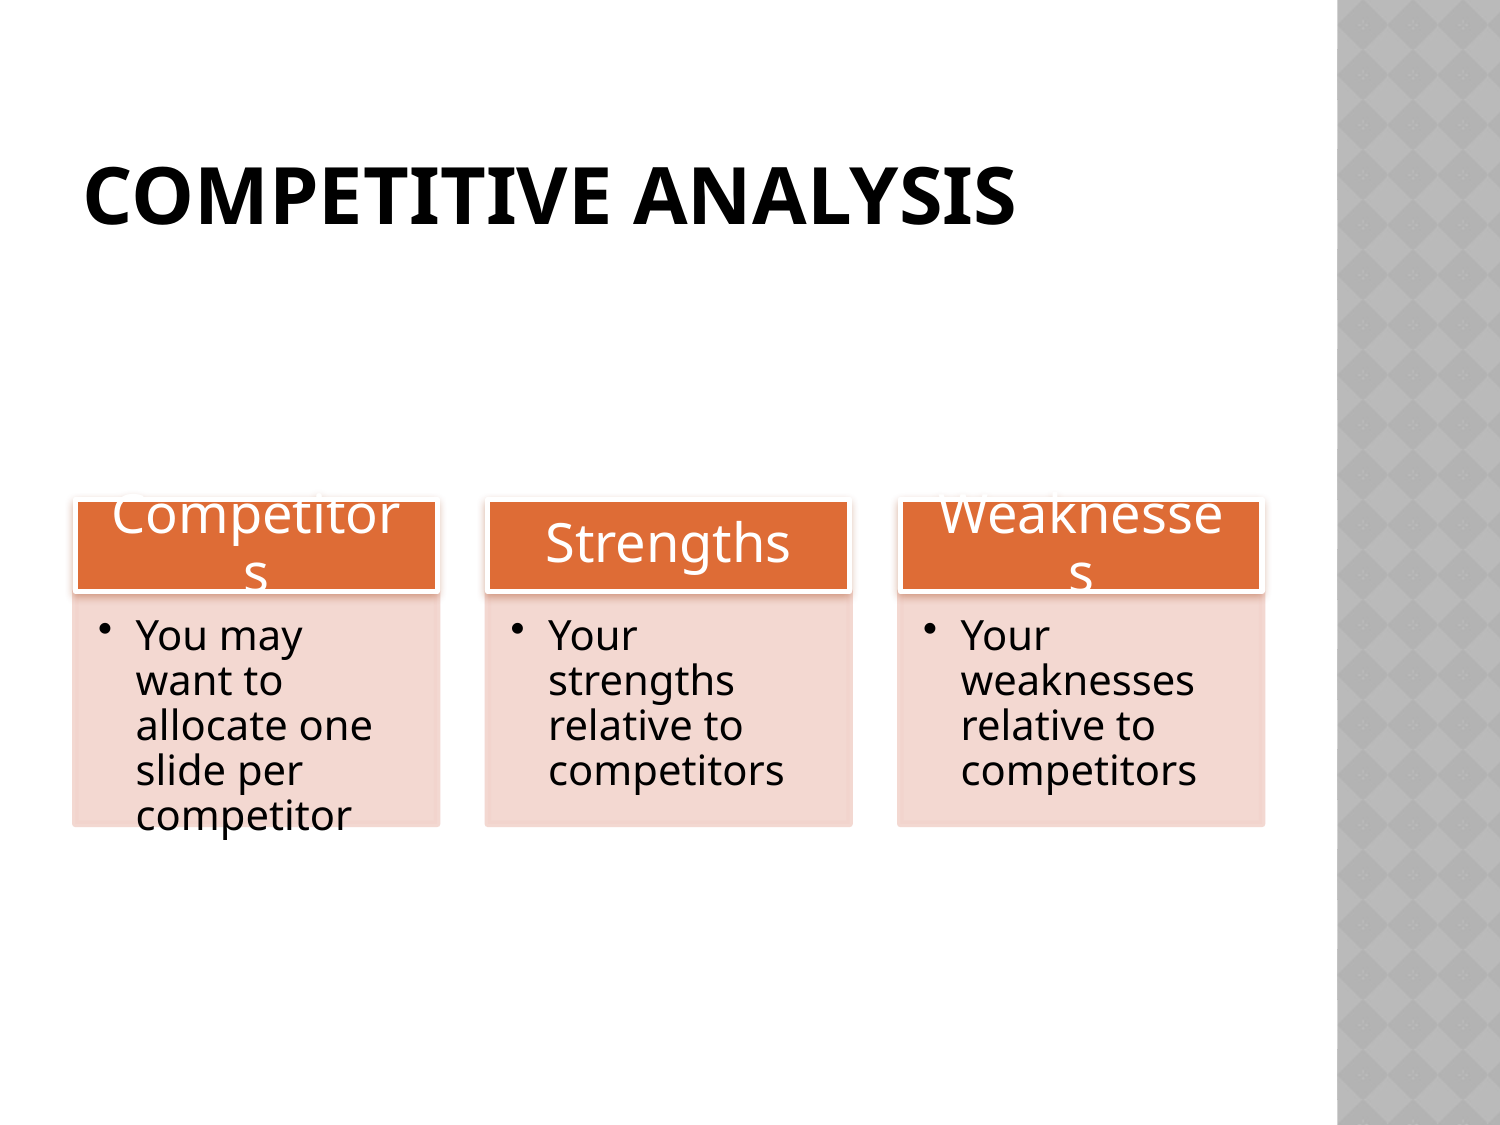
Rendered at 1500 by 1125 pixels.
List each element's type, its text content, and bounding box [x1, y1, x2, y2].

title Competitive Analysis [75, 52, 1263, 240]
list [74, 263, 1263, 1060]
